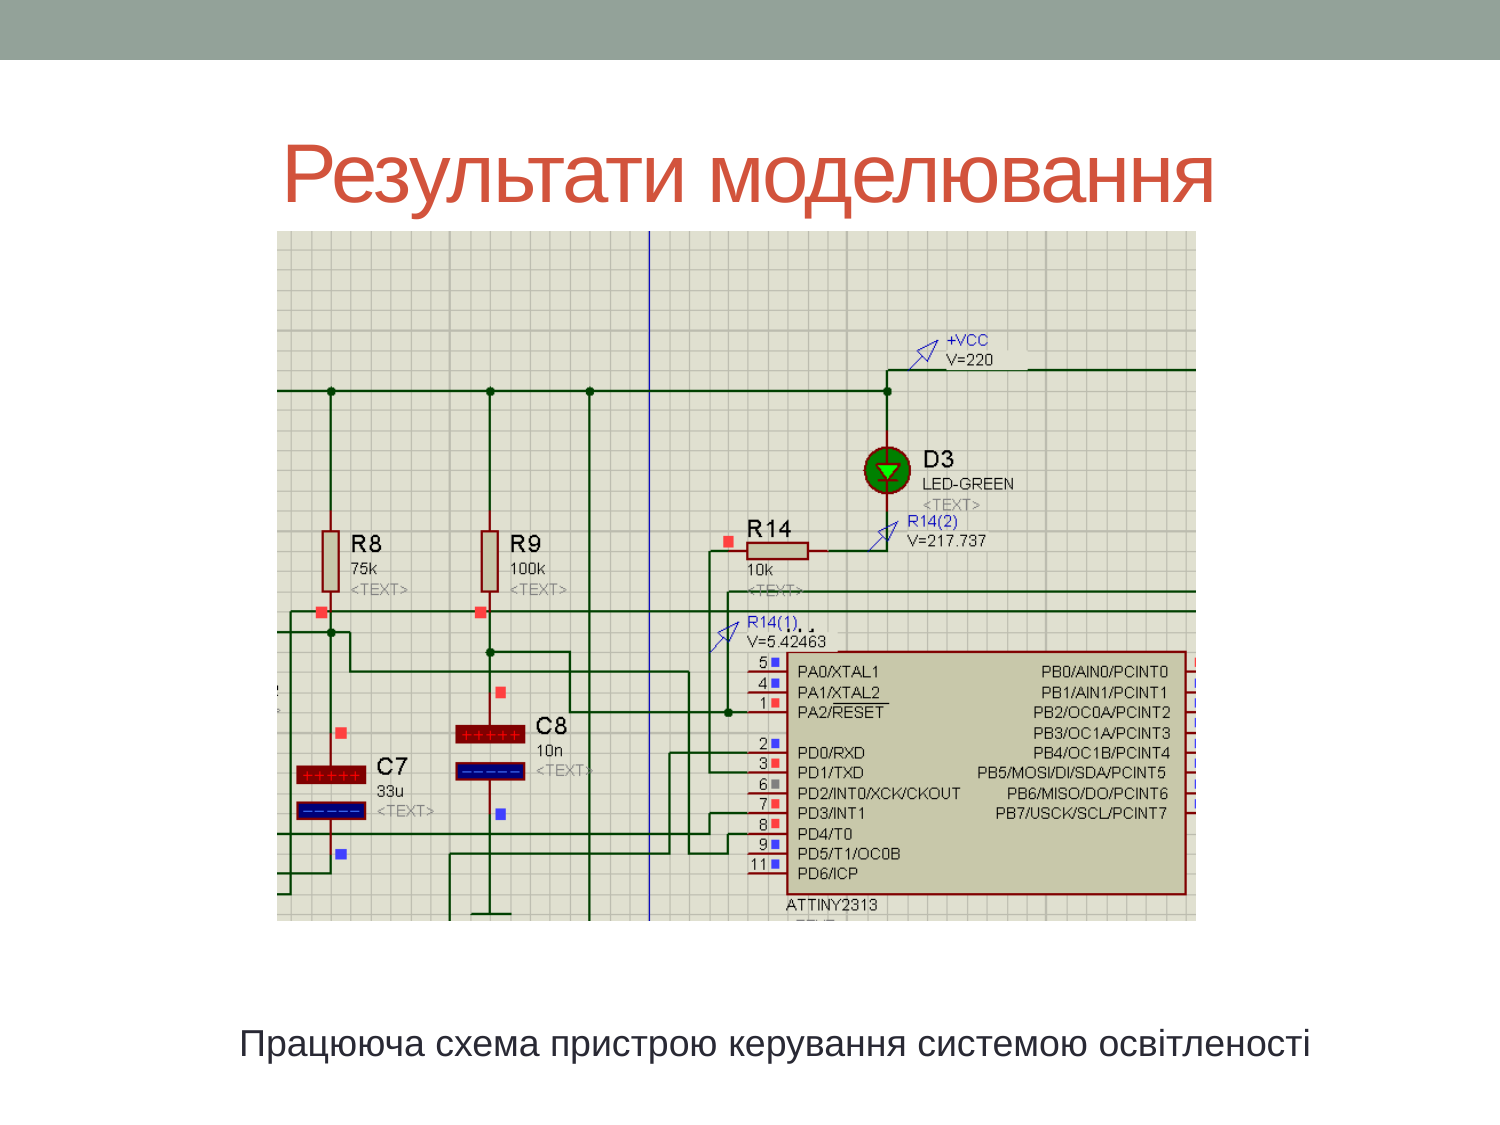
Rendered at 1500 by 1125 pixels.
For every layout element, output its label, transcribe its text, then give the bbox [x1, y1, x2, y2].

text_box Працююча схема пристрою керування системою освітленості [224, 1011, 1327, 1072]
title Результати моделювання [75, 87, 1425, 250]
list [277, 231, 1196, 921]
